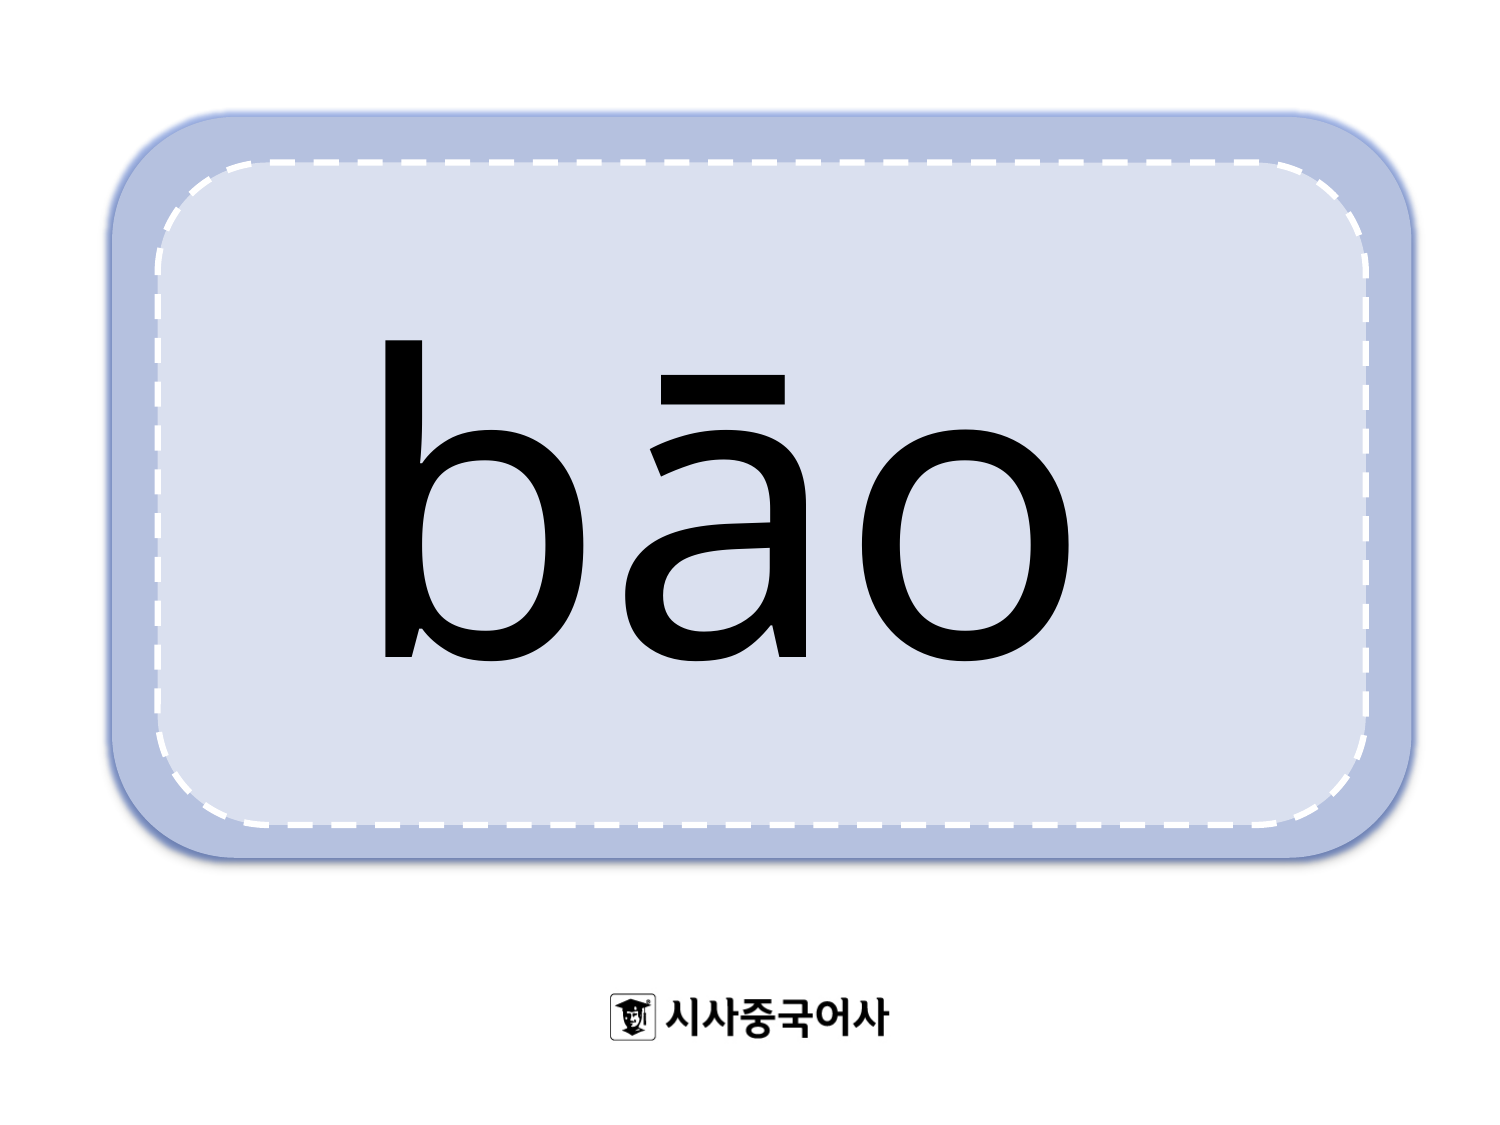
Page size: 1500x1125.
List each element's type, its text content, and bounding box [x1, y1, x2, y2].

picture [602, 987, 898, 1047]
text_box bāo [171, 159, 1380, 823]
